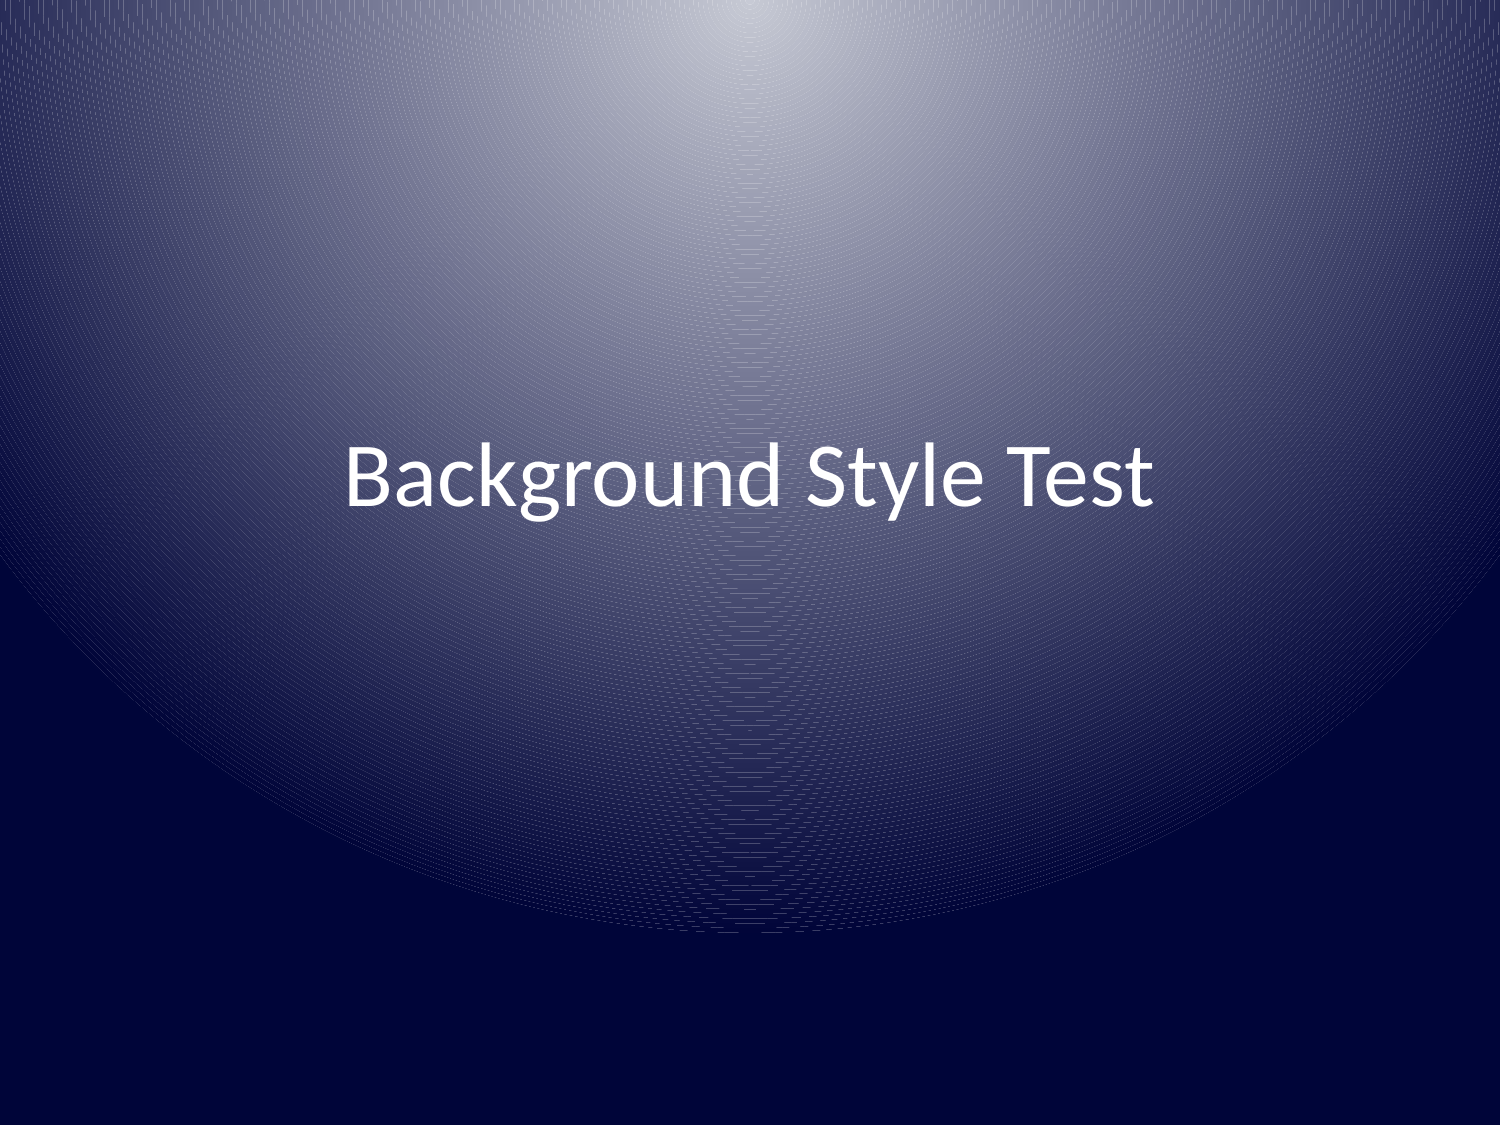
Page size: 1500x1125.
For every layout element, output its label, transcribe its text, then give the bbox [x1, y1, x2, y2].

title Background Style Test [112, 349, 1388, 591]
